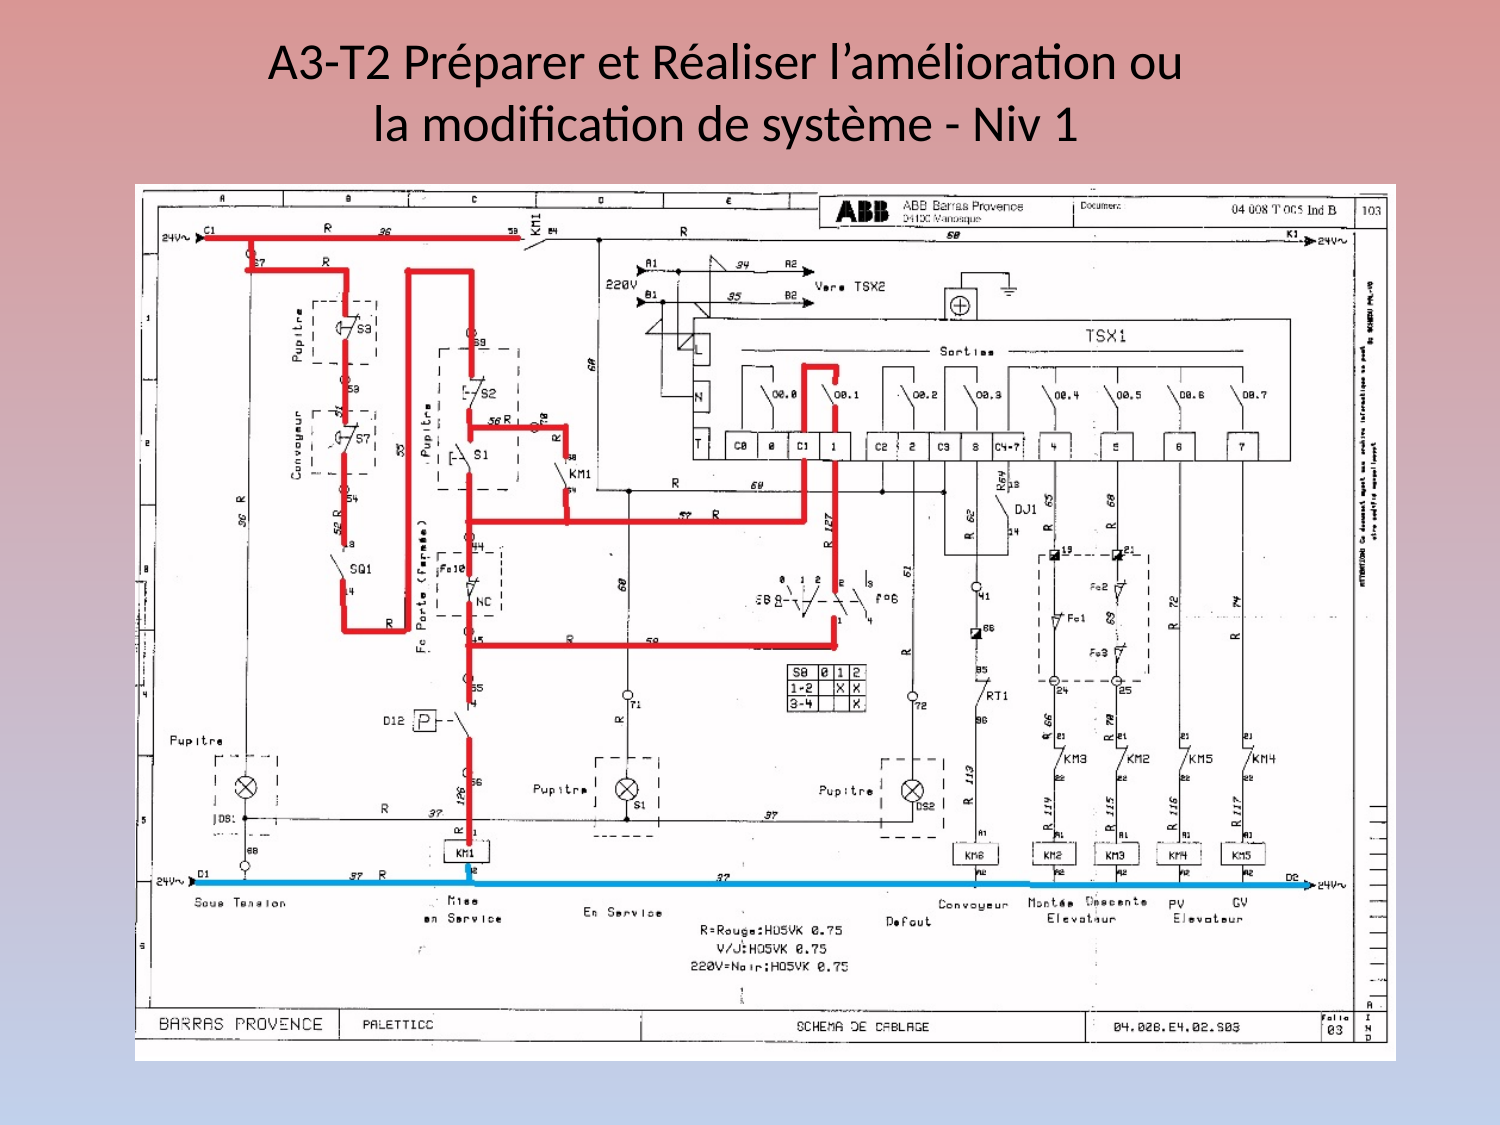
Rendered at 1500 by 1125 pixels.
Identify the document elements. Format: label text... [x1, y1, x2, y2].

title A3-T2 Préparer et Réaliser l’amélioration ou la modification de système - Niv 1 [242, 19, 1211, 161]
picture [135, 184, 1397, 1062]
